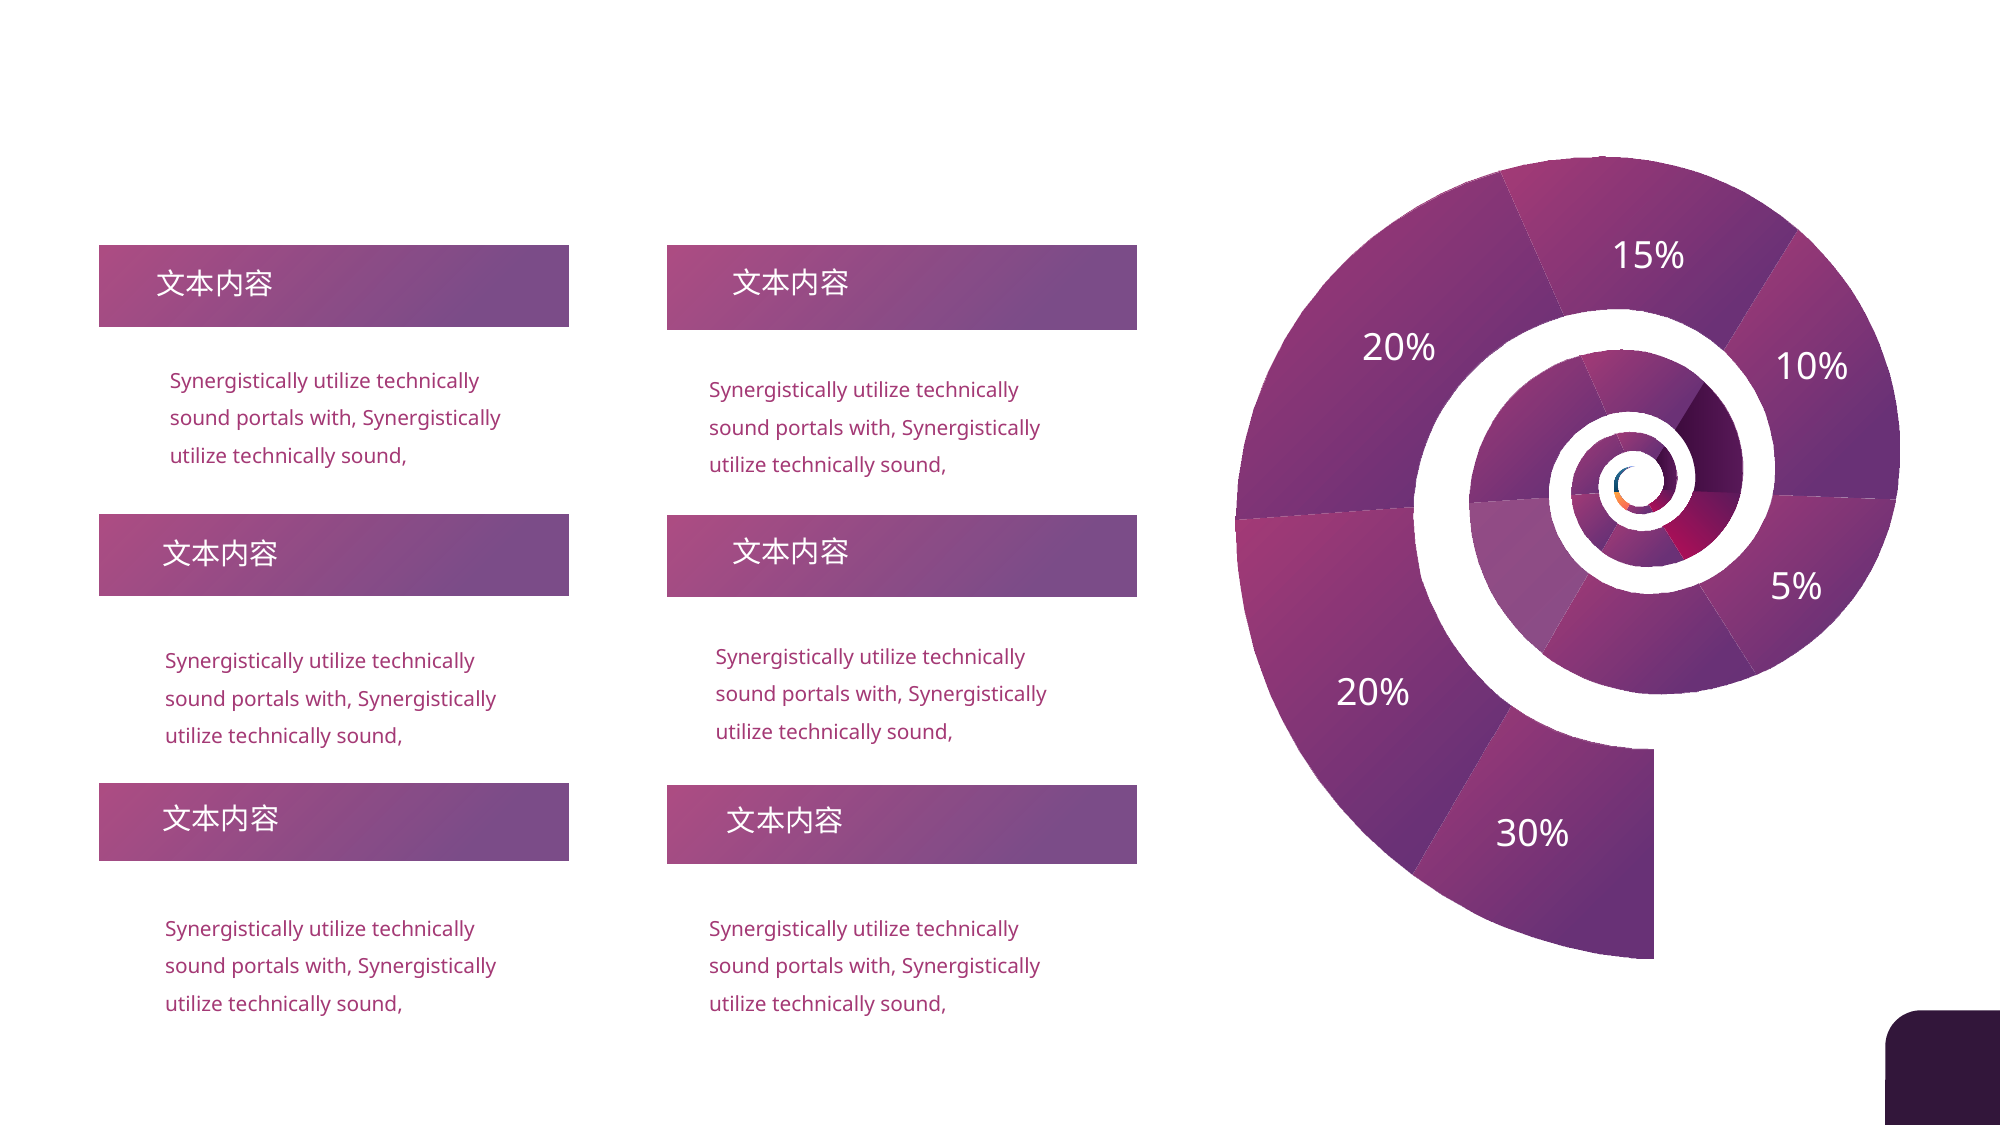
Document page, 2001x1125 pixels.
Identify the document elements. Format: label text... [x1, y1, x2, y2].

text_box [1540, 571, 1758, 695]
text_box 文本内容 [717, 529, 1083, 576]
text_box [99, 782, 570, 862]
text_box [1613, 466, 1630, 492]
text_box [99, 244, 570, 328]
text_box Synergistically utilize technically sound portals with, Synergistically utilize technically sound, [169, 354, 534, 468]
text_box [1580, 348, 1706, 432]
text_box Synergistically utilize technically sound portals with, Synergistically utilize technically sound, [709, 364, 1073, 477]
text_box 20% [1234, 508, 1511, 875]
text_box 文本内容 [147, 532, 513, 579]
text_box [1674, 382, 1743, 493]
text_box Synergistically utilize technically sound portals with, Synergistically utilize technically sound, [715, 631, 1080, 744]
text_box [1650, 490, 1675, 512]
text_box 文本内容 [717, 261, 1083, 308]
text_box 文本内容 [712, 799, 1078, 846]
text_box 30% [1411, 704, 1654, 960]
text_box [667, 244, 1137, 331]
text_box [1600, 522, 1685, 568]
text_box [1468, 354, 1609, 504]
text_box Synergistically utilize technically sound portals with, Synergistically utilize technically sound, [709, 903, 1073, 1016]
text_box [1616, 430, 1666, 463]
text_box 10% [1722, 228, 1901, 501]
text_box [1664, 492, 1741, 560]
text_box 文本内容 [141, 262, 508, 309]
text_box [99, 513, 570, 597]
text_box [667, 514, 1137, 598]
text_box [1468, 498, 1588, 653]
text_box [1570, 432, 1625, 496]
text_box [1624, 503, 1655, 515]
text_box 5% [1699, 496, 1896, 675]
text_box Synergistically utilize technically sound portals with, Synergistically utilize technically sound, [165, 903, 529, 1016]
text_box [1570, 491, 1617, 552]
text_box [1656, 446, 1677, 491]
text_box [1614, 492, 1628, 509]
text_box 20% [1234, 169, 1565, 521]
text_box Synergistically utilize technically sound portals with, Synergistically utilize technically sound, [165, 635, 529, 748]
text_box 15% [1500, 155, 1798, 351]
text_box 文本内容 [147, 796, 513, 844]
text_box [667, 785, 1137, 864]
